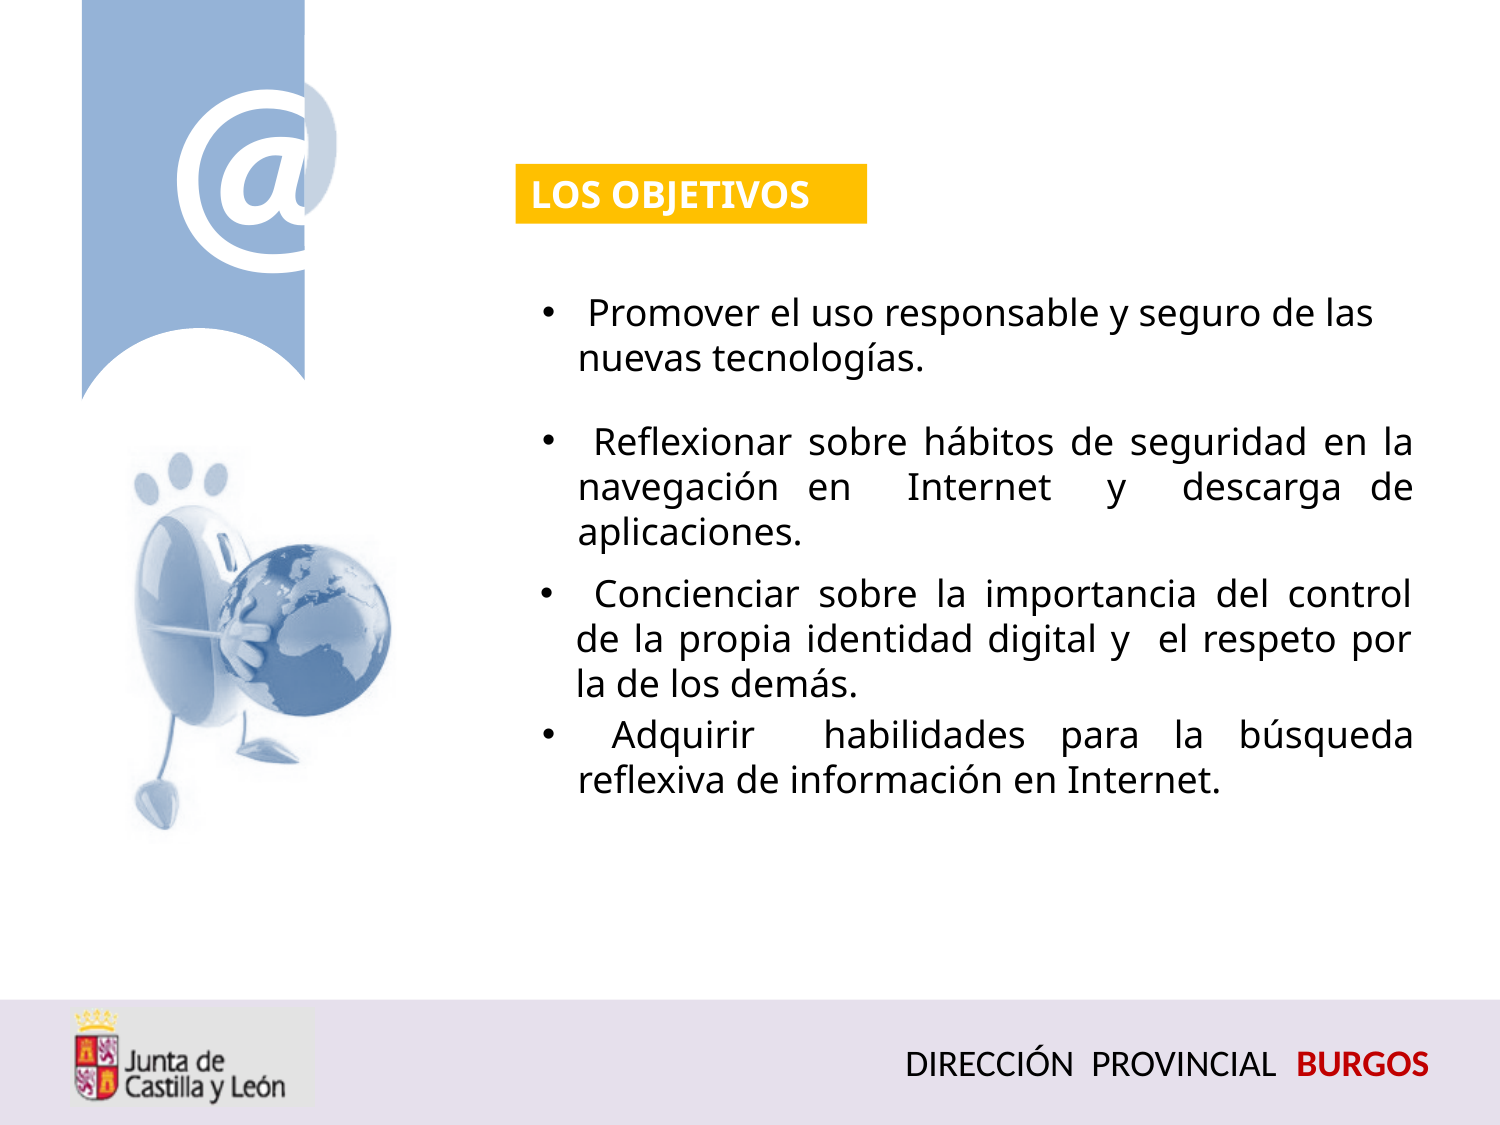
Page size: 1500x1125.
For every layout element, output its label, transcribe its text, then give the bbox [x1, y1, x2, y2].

text_box LOS OBJETIVOS [515, 163, 868, 224]
text_box Concienciar sobre la importancia del control de la propia identidad digital y el respeto por la de los demás. [525, 562, 1428, 713]
picture [58, 433, 436, 844]
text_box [70, 0, 361, 431]
text_box Promover el uso responsable y seguro de las nuevas tecnologías. [527, 281, 1454, 386]
text_box Adquirir habilidades para la búsqueda reflexiva de información en Internet. [527, 703, 1430, 809]
text_box Reflexionar sobre hábitos de seguridad en la navegación en Internet y descarga de aplicaciones. [527, 410, 1430, 560]
picture [70, 1007, 315, 1107]
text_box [0, 999, 1500, 1125]
